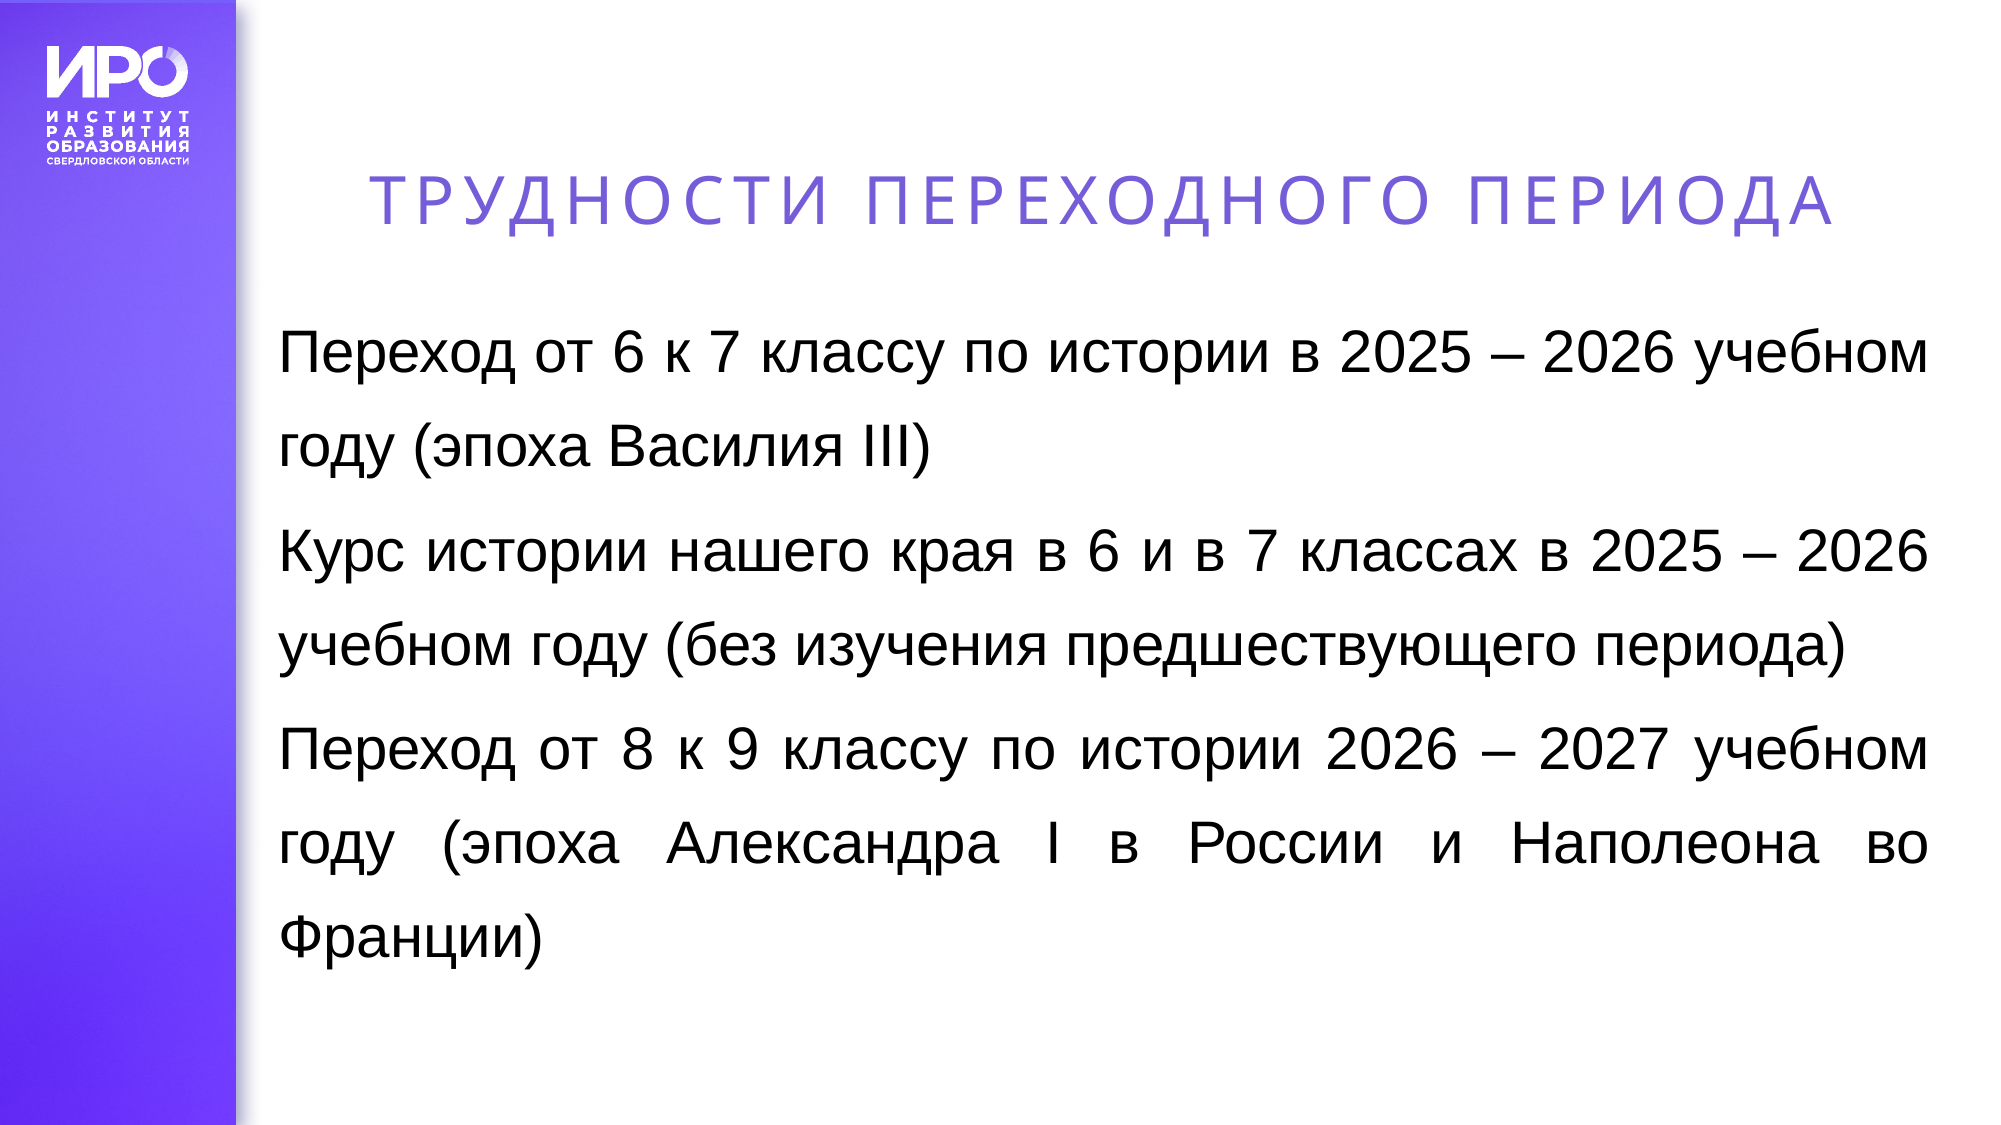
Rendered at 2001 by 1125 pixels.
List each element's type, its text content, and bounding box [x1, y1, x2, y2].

title ТРУДНОСТИ ПЕРЕХОДНОГО ПЕРИОДА [258, 50, 1945, 247]
picture [0, 0, 2001, 1125]
list Переход от 6 к 7 классу по истории в 2025 – 2026 учебном году (эпоха Василия III) Курс истории нашего края в 6 и в 7 классах в 2025 – 2026 учебном году (без изучения предшествующего периода) Переход от 8 к 9 классу по истории 2026 – 2027 учебном году (эпоха Александра I в России и Наполеона во Франции) [263, 283, 1946, 1050]
